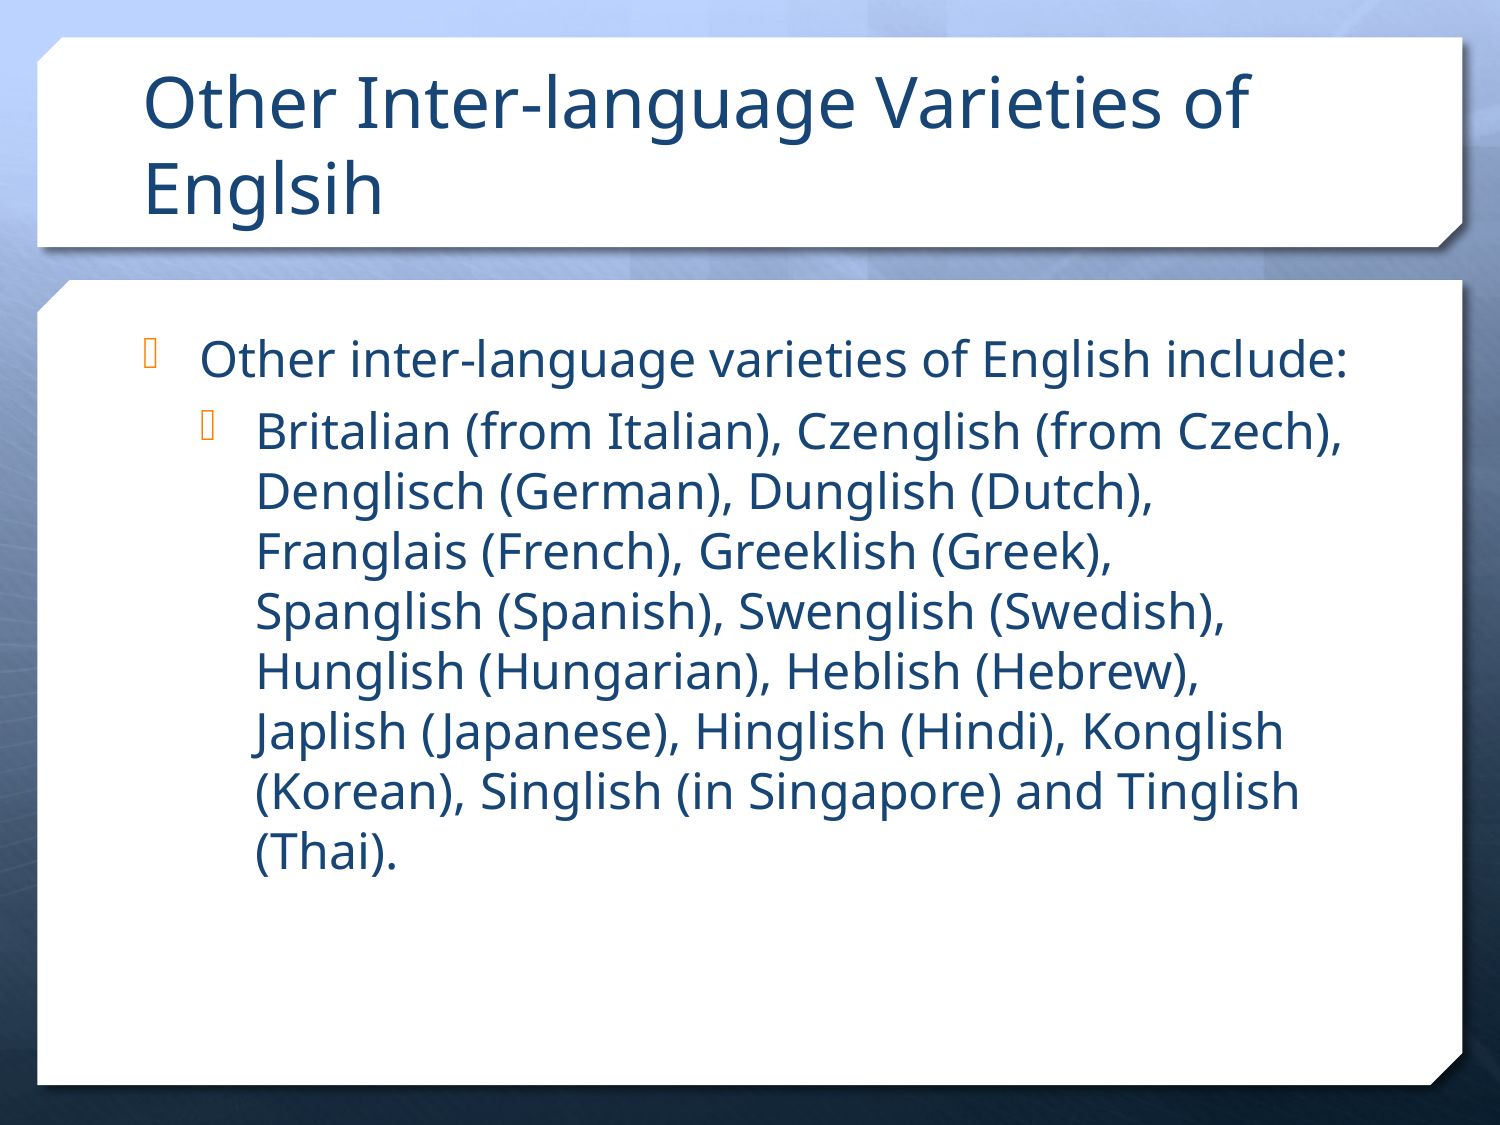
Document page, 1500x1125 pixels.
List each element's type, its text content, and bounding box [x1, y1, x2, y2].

list Other inter-language varieties of English include: Britalian (from Italian), Czenglish (from Czech), Denglisch (German), Dunglish (Dutch), Franglais (French), Greeklish (Greek), Spanglish (Spanish), Swenglish (Swedish), Hunglish (Hungarian), Heblish (Hebrew), Japlish (Japanese), Hinglish (Hindi), Konglish (Korean), Singlish (in Singapore) and Tinglish (Thai). [127, 319, 1372, 978]
title Other Inter-language Varieties of Englsih [127, 48, 1372, 236]
